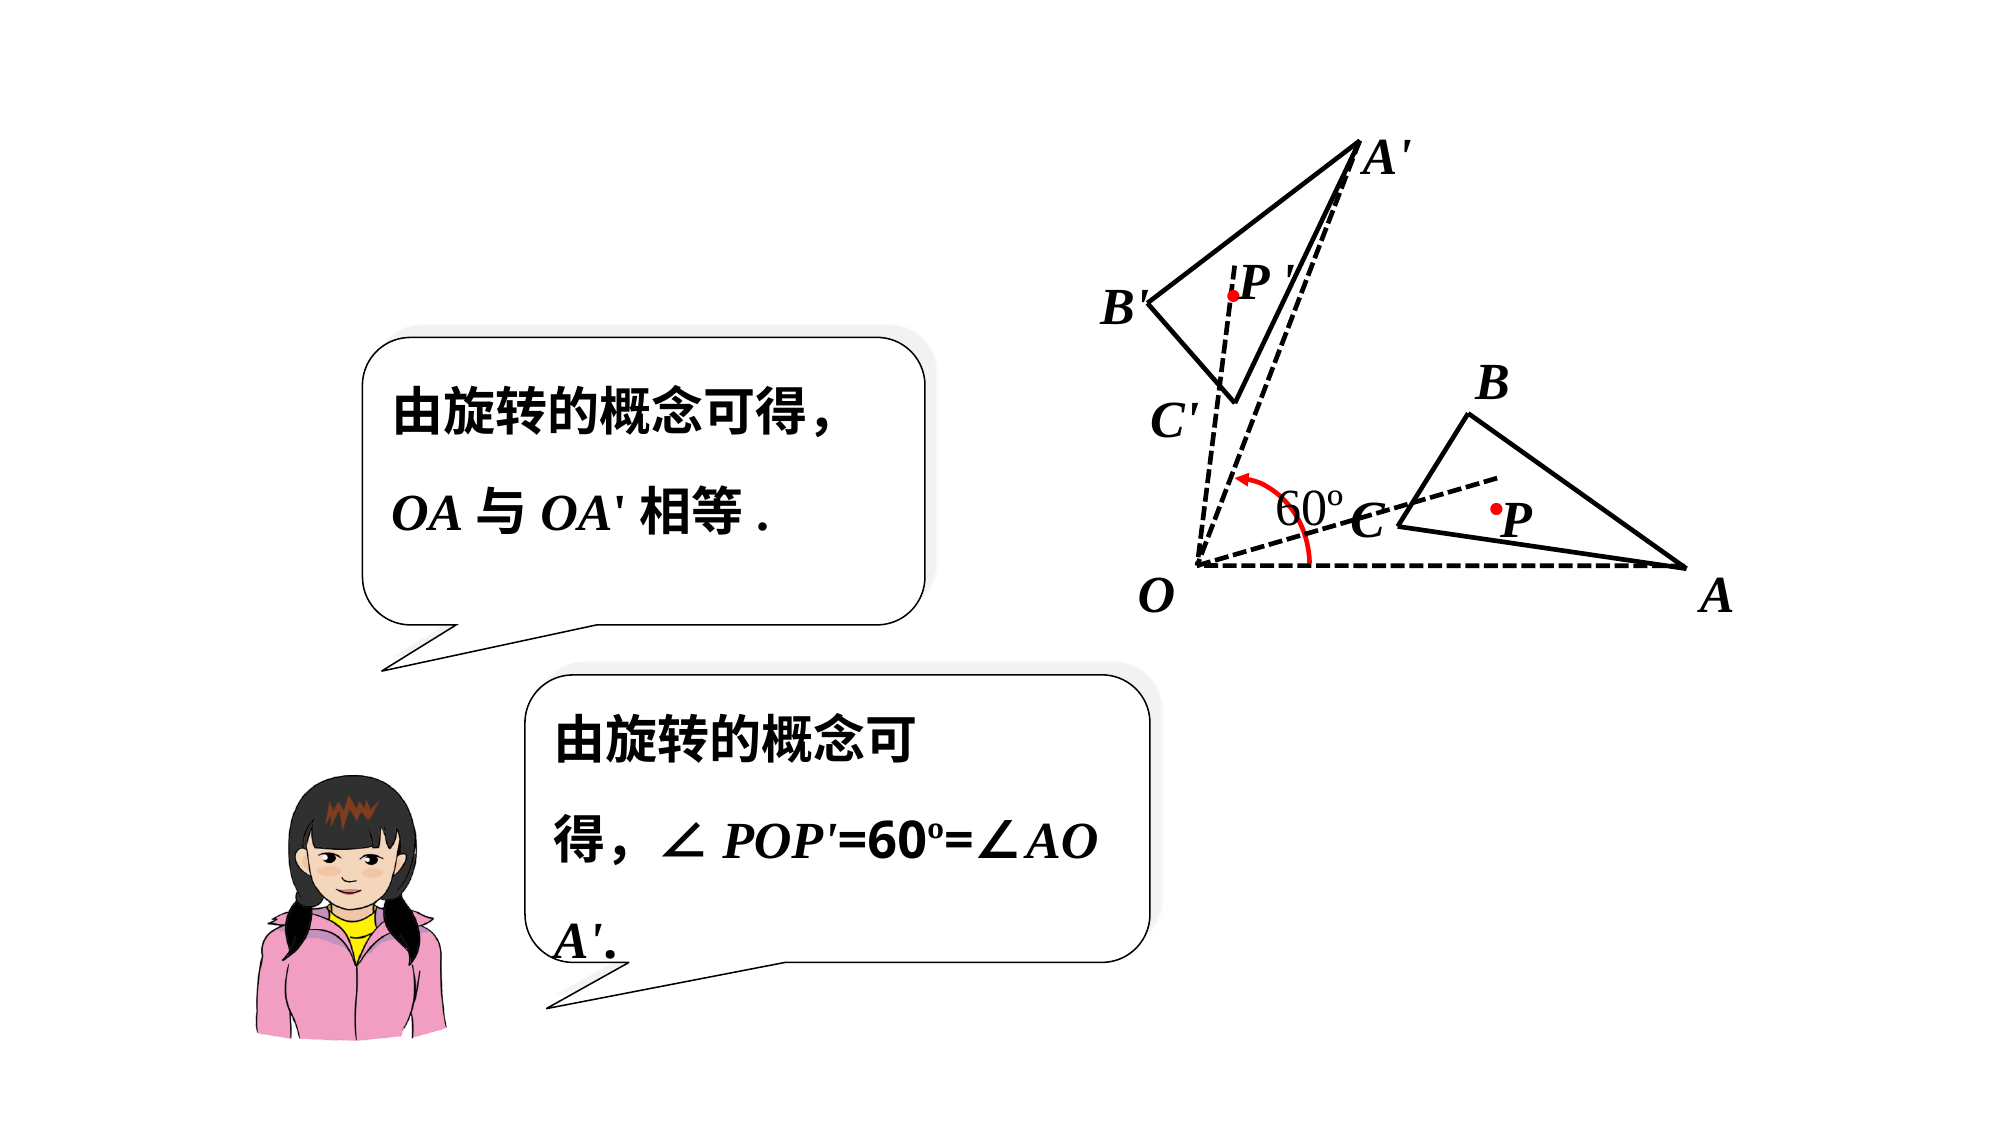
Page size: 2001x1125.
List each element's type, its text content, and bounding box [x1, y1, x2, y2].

picture [249, 774, 447, 1041]
text_box 由旋转的概念可得，OA与OA'相等. [362, 337, 925, 672]
text_box 由旋转的概念可得，∠POP'=60º=∠AOA'. [524, 674, 1150, 1009]
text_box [1085, 78, 1750, 654]
